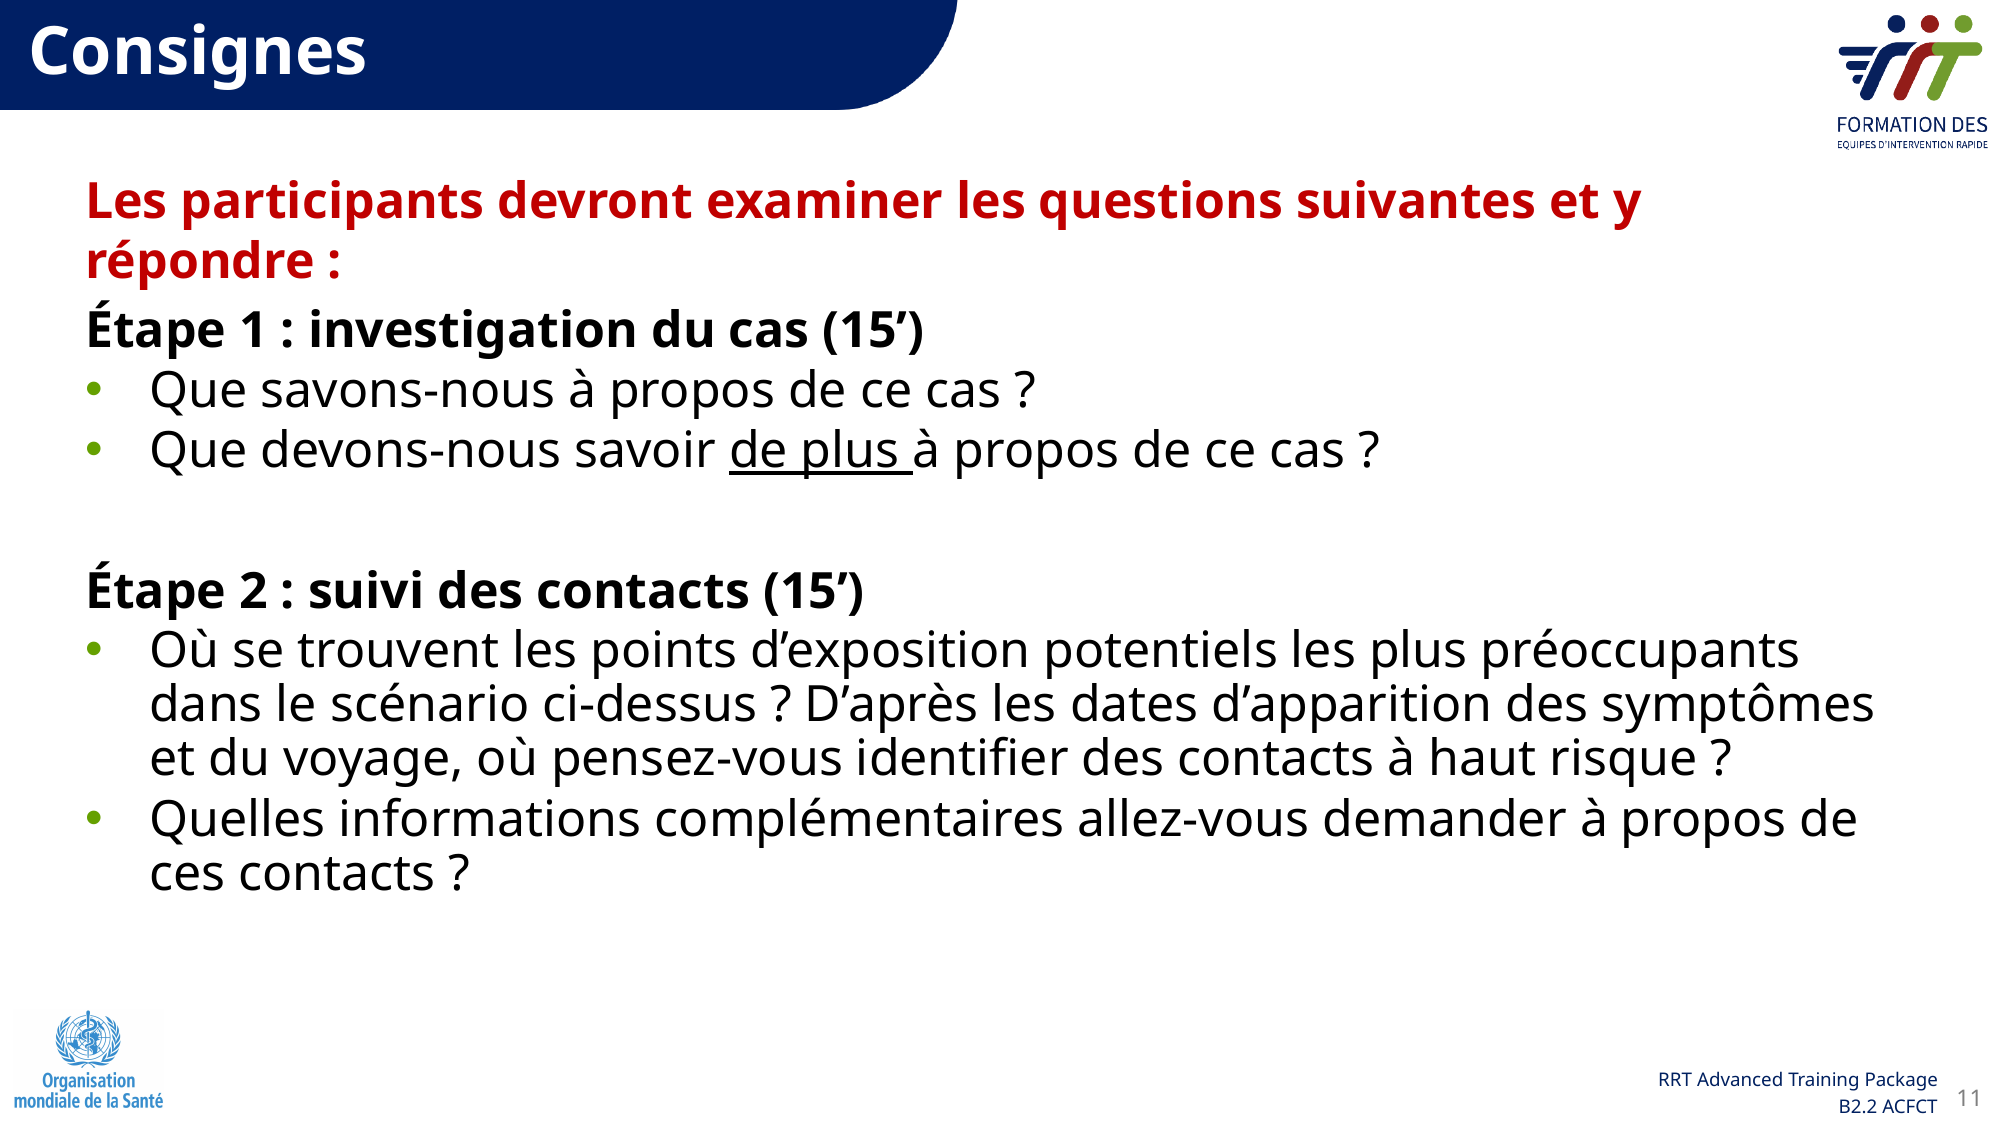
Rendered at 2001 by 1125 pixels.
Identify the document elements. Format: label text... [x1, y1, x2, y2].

text_box Les participants devront examiner les questions suivantes et y répondre : Étape 1 : investigation du cas (15’) Que savons-nous à propos de ce cas ? Que devons-nous savoir de plus à propos de ce cas ? Étape 2 : suivi des contacts (15’) Où se trouvent les points d’exposition potentiels les plus préoccupants dans le scénario ci-dessus ? D’après les dates d’apparition des symptômes et du voyage, où pensez-vous identifier des contacts à haut risque ? Quelles informations complémentaires allez-vous demander à propos de ces contacts ? [70, 160, 1905, 988]
picture [1837, 14, 1988, 150]
text_box Consignes [21, 5, 1017, 101]
picture [13, 1009, 164, 1109]
picture [0, 0, 958, 110]
